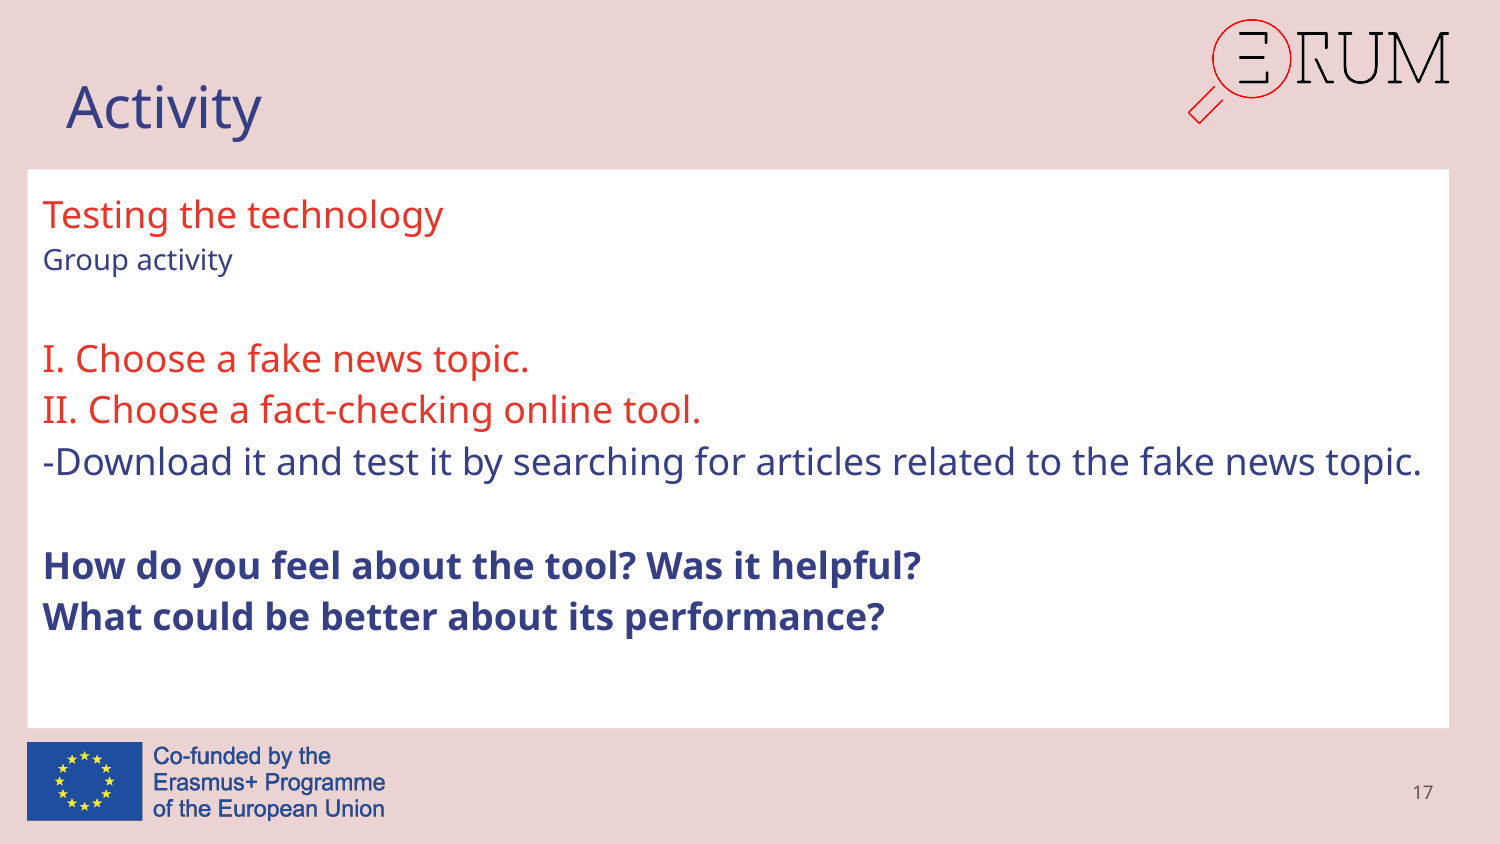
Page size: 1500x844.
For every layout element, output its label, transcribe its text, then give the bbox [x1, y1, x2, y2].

slide_number 17 [1358, 761, 1449, 826]
title Activity [51, 55, 1168, 150]
text_box Testing the technology Group activity I. Choose a fake news topic. II. Choose a fact-checking online tool. -Download it and test it by searching for articles related to the fake news topic. How do you feel about the tool? Was it helpful? What could be better about its performance? [27, 169, 1449, 729]
picture [1136, 0, 1500, 137]
picture [27, 742, 385, 821]
